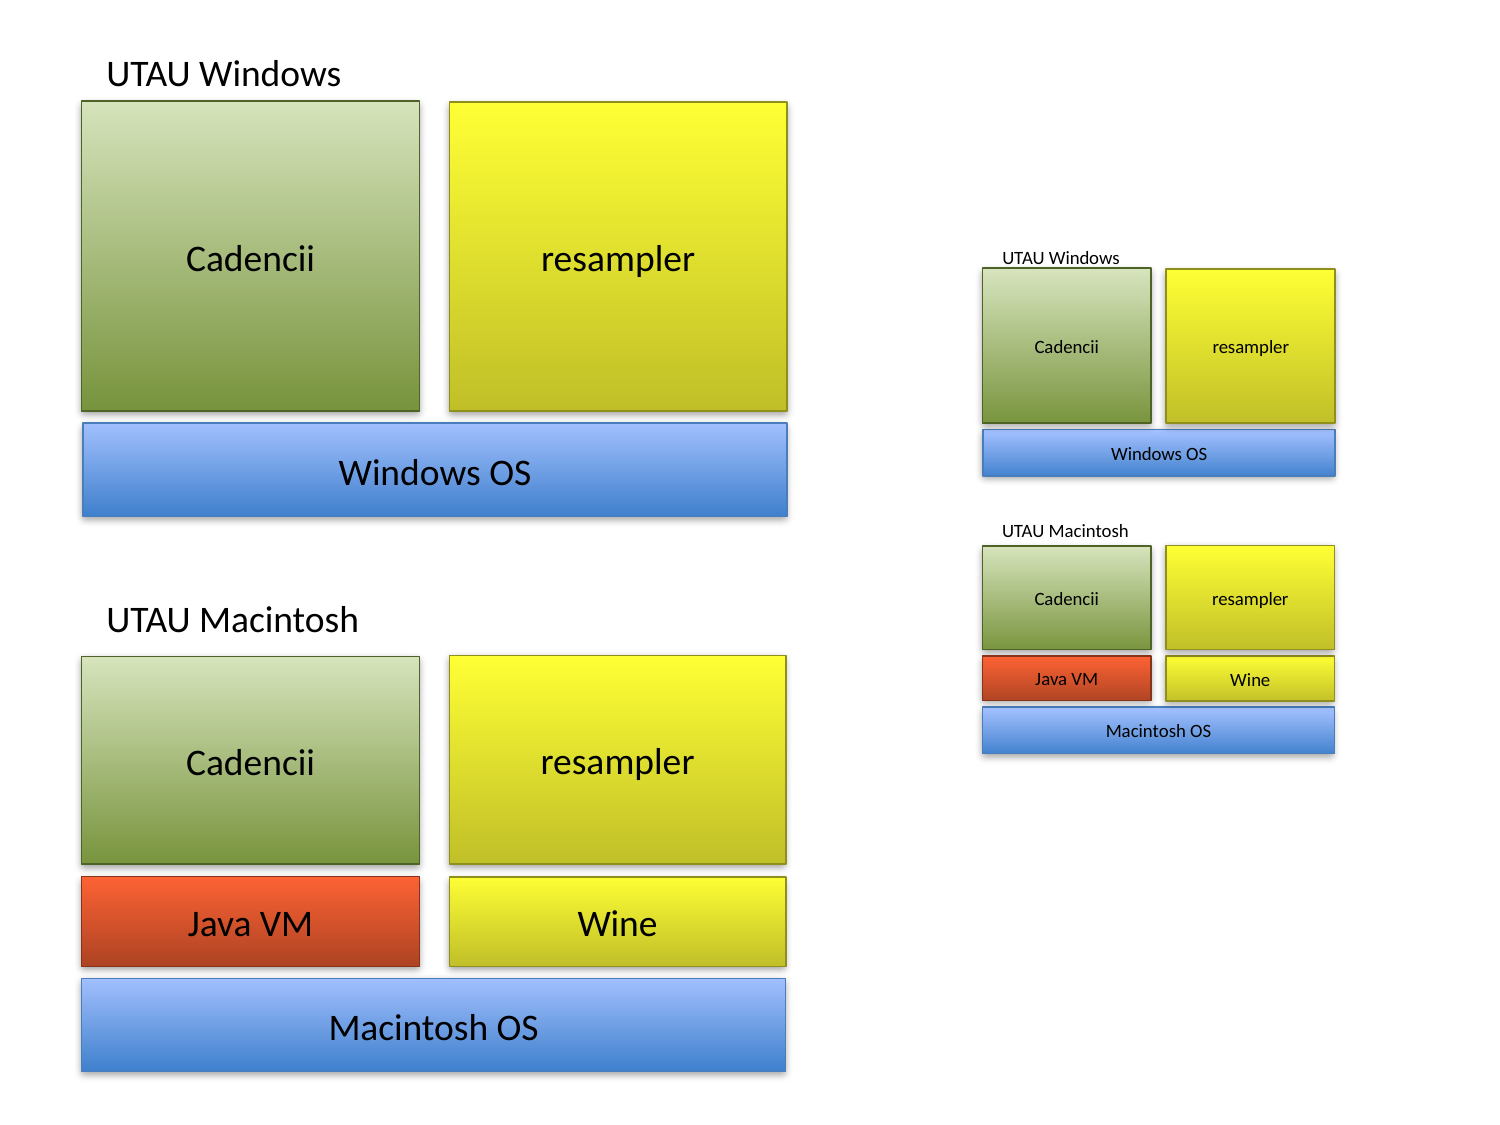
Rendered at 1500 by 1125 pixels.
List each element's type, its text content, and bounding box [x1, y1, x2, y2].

text_box Cadencii [81, 100, 420, 412]
text_box Java VM [81, 876, 420, 967]
text_box Wine [449, 876, 787, 967]
text_box Wine [1165, 657, 1335, 702]
text_box resampler [1165, 545, 1335, 650]
text_box Cadencii [81, 656, 420, 865]
text_box Windows OS [982, 429, 1336, 477]
text_box resampler [449, 101, 788, 412]
text_box resampler [449, 655, 787, 865]
text_box Cadencii [982, 545, 1152, 650]
text_box UTAU Macintosh [987, 511, 1144, 549]
text_box Macintosh OS [81, 978, 786, 1072]
text_box UTAU Macintosh [91, 587, 375, 648]
text_box Macintosh OS [982, 706, 1335, 754]
text_box Windows OS [82, 422, 788, 517]
text_box Java VM [982, 655, 1152, 701]
text_box UTAU Windows [91, 41, 357, 99]
text_box resampler [1165, 268, 1336, 424]
text_box Cadencii [982, 267, 1152, 424]
text_box UTAU Windows [987, 238, 1135, 266]
